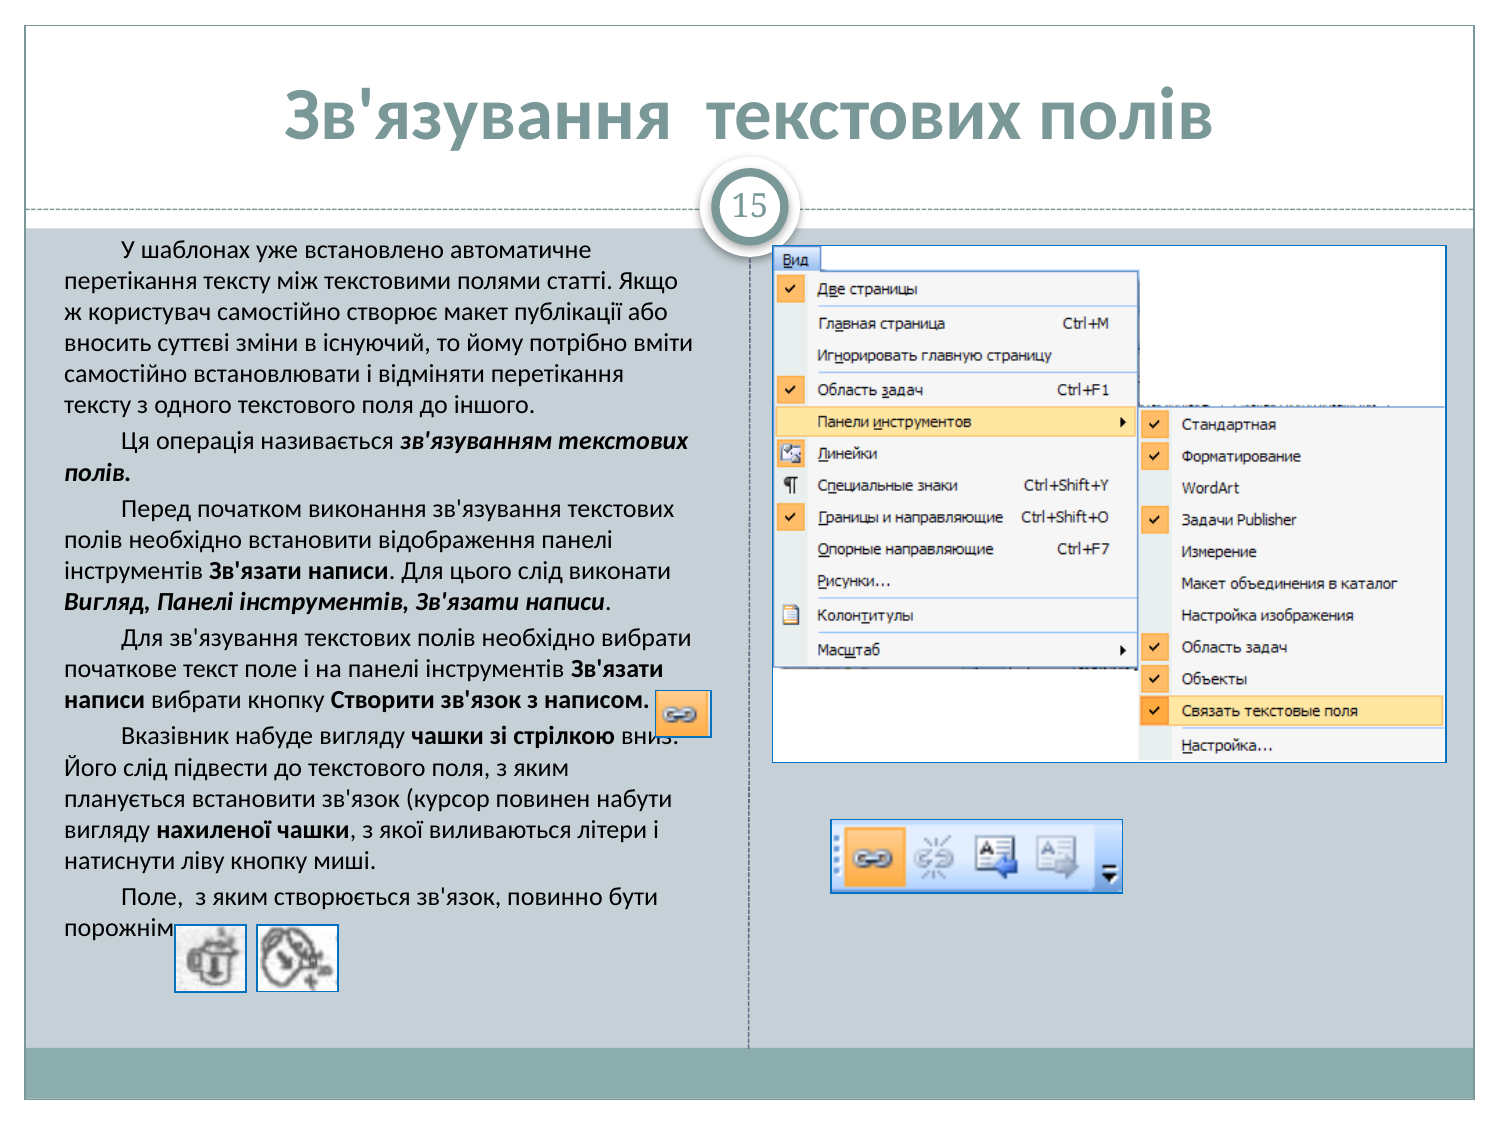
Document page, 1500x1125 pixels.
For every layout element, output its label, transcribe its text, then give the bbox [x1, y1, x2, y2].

picture [257, 925, 338, 991]
list У шаблонах уже встановлено автоматичне перетікання тексту між текстовими полями статті. Якщо ж користувач самостійно створює макет публікації або вносить суттєві зміни в існуючий, то йому потрібно вміти самостійно встановлювати і відміняти перетікання тексту з одного текстового поля до іншого. Ця операція називається зв'язуванням текстових полів. Перед початком виконання зв'язування текстових полів необхідно встановити відображення панелі інструментів Зв'язати написи. Для цього слід виконати Вигляд, Панелі інструментів, Зв'язати написи. Для зв'язування текстових полів необхідно вибрати початкове текст поле і на панелі інструментів Зв'язати написи вибрати кнопку Створити зв'язок з написом. Вказівник набуде вигляду чашки зі стрілкою вниз. Його слід підвести до текстового поля, з яким планується встановити зв'язок (курсор повинен набути вигляду нахиленої чашки, з якої виливаються літери і натиснути ліву кнопку миші. Поле, з яким створюється зв'язок, повинно бути порожнім. [49, 224, 712, 993]
picture [831, 820, 1123, 893]
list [773, 245, 1446, 762]
slide_number 15 [712, 170, 788, 243]
title Зв'язування текстових полів [49, 37, 1450, 162]
picture [655, 691, 711, 737]
picture [175, 925, 246, 992]
